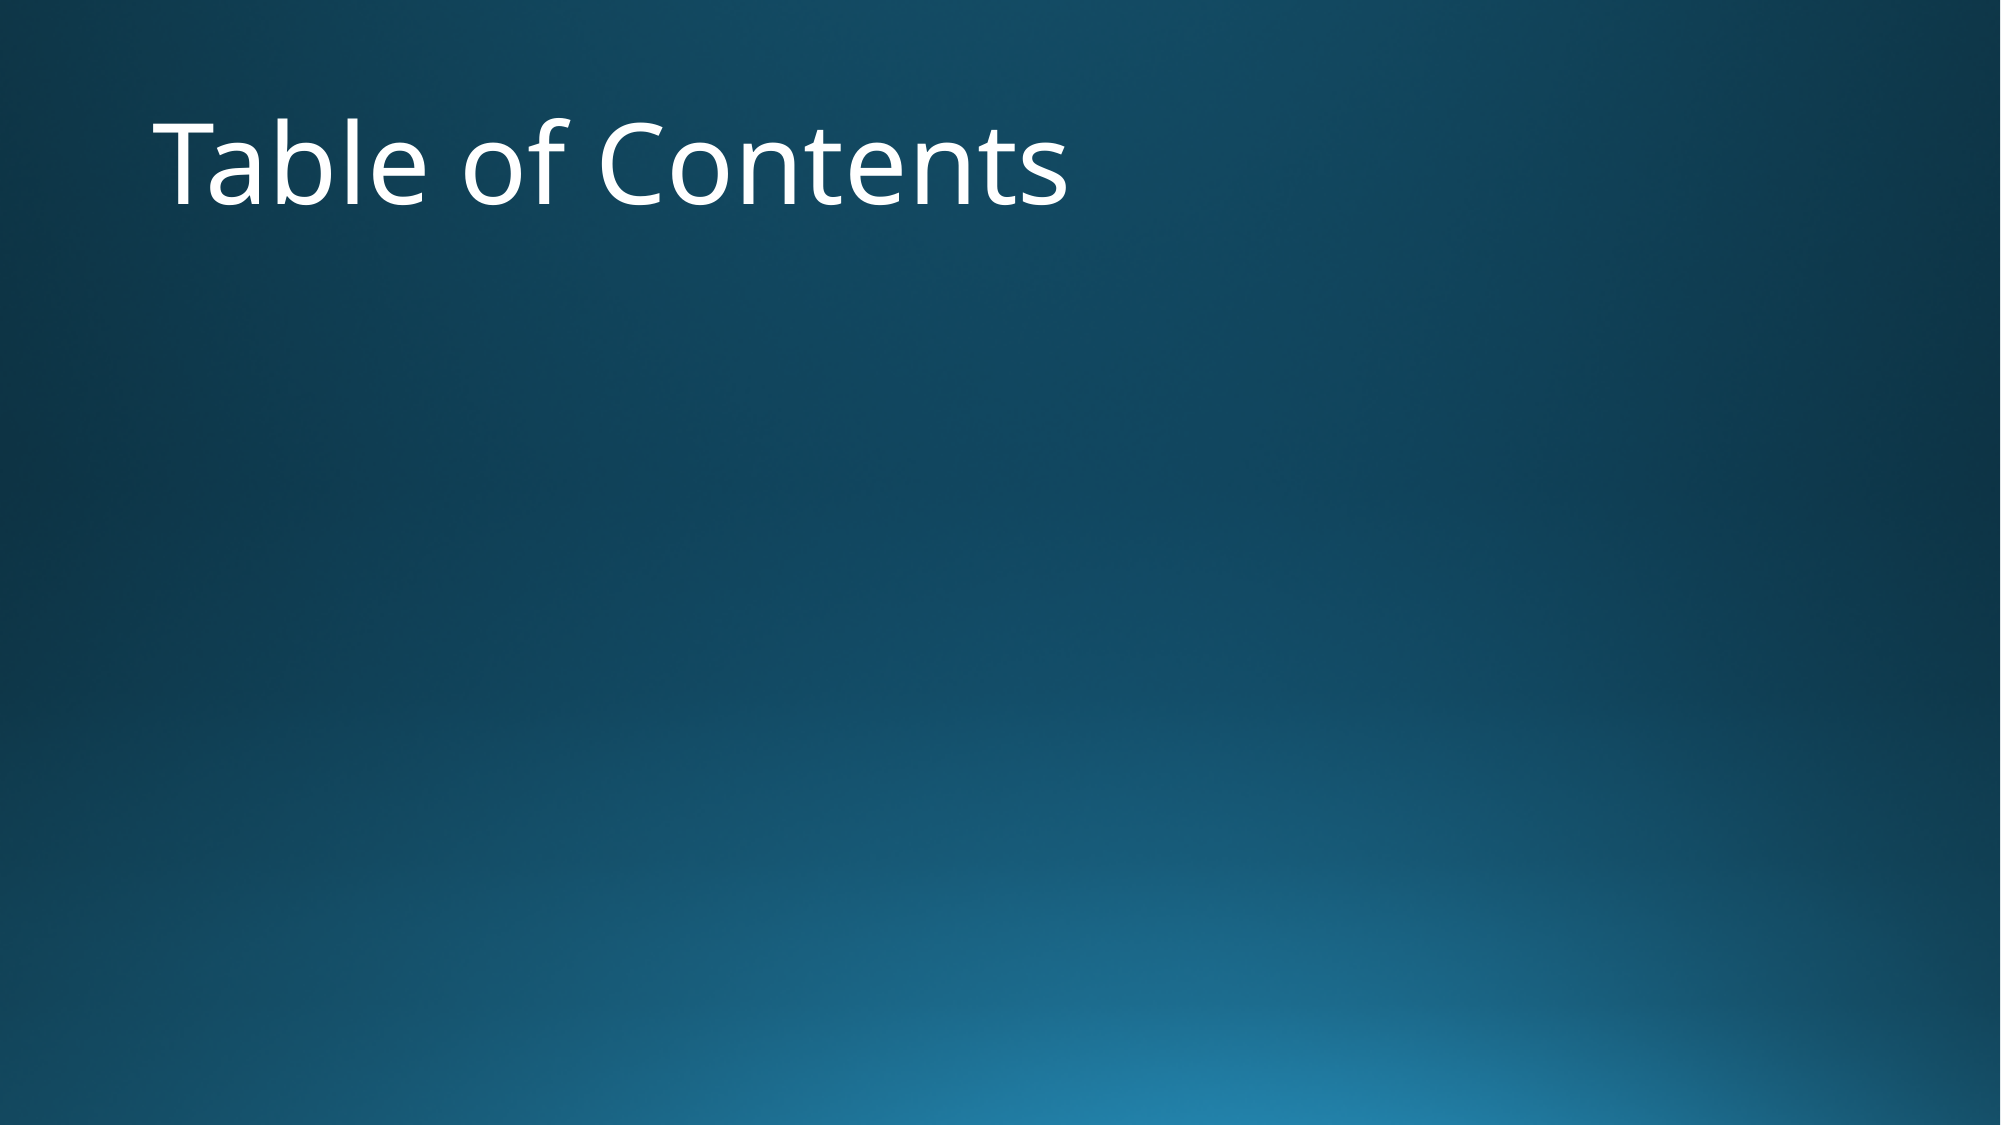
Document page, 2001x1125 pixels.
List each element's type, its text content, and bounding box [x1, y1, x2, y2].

title Table of Contents [137, 59, 1863, 278]
picture [0, 0, 2001, 1125]
